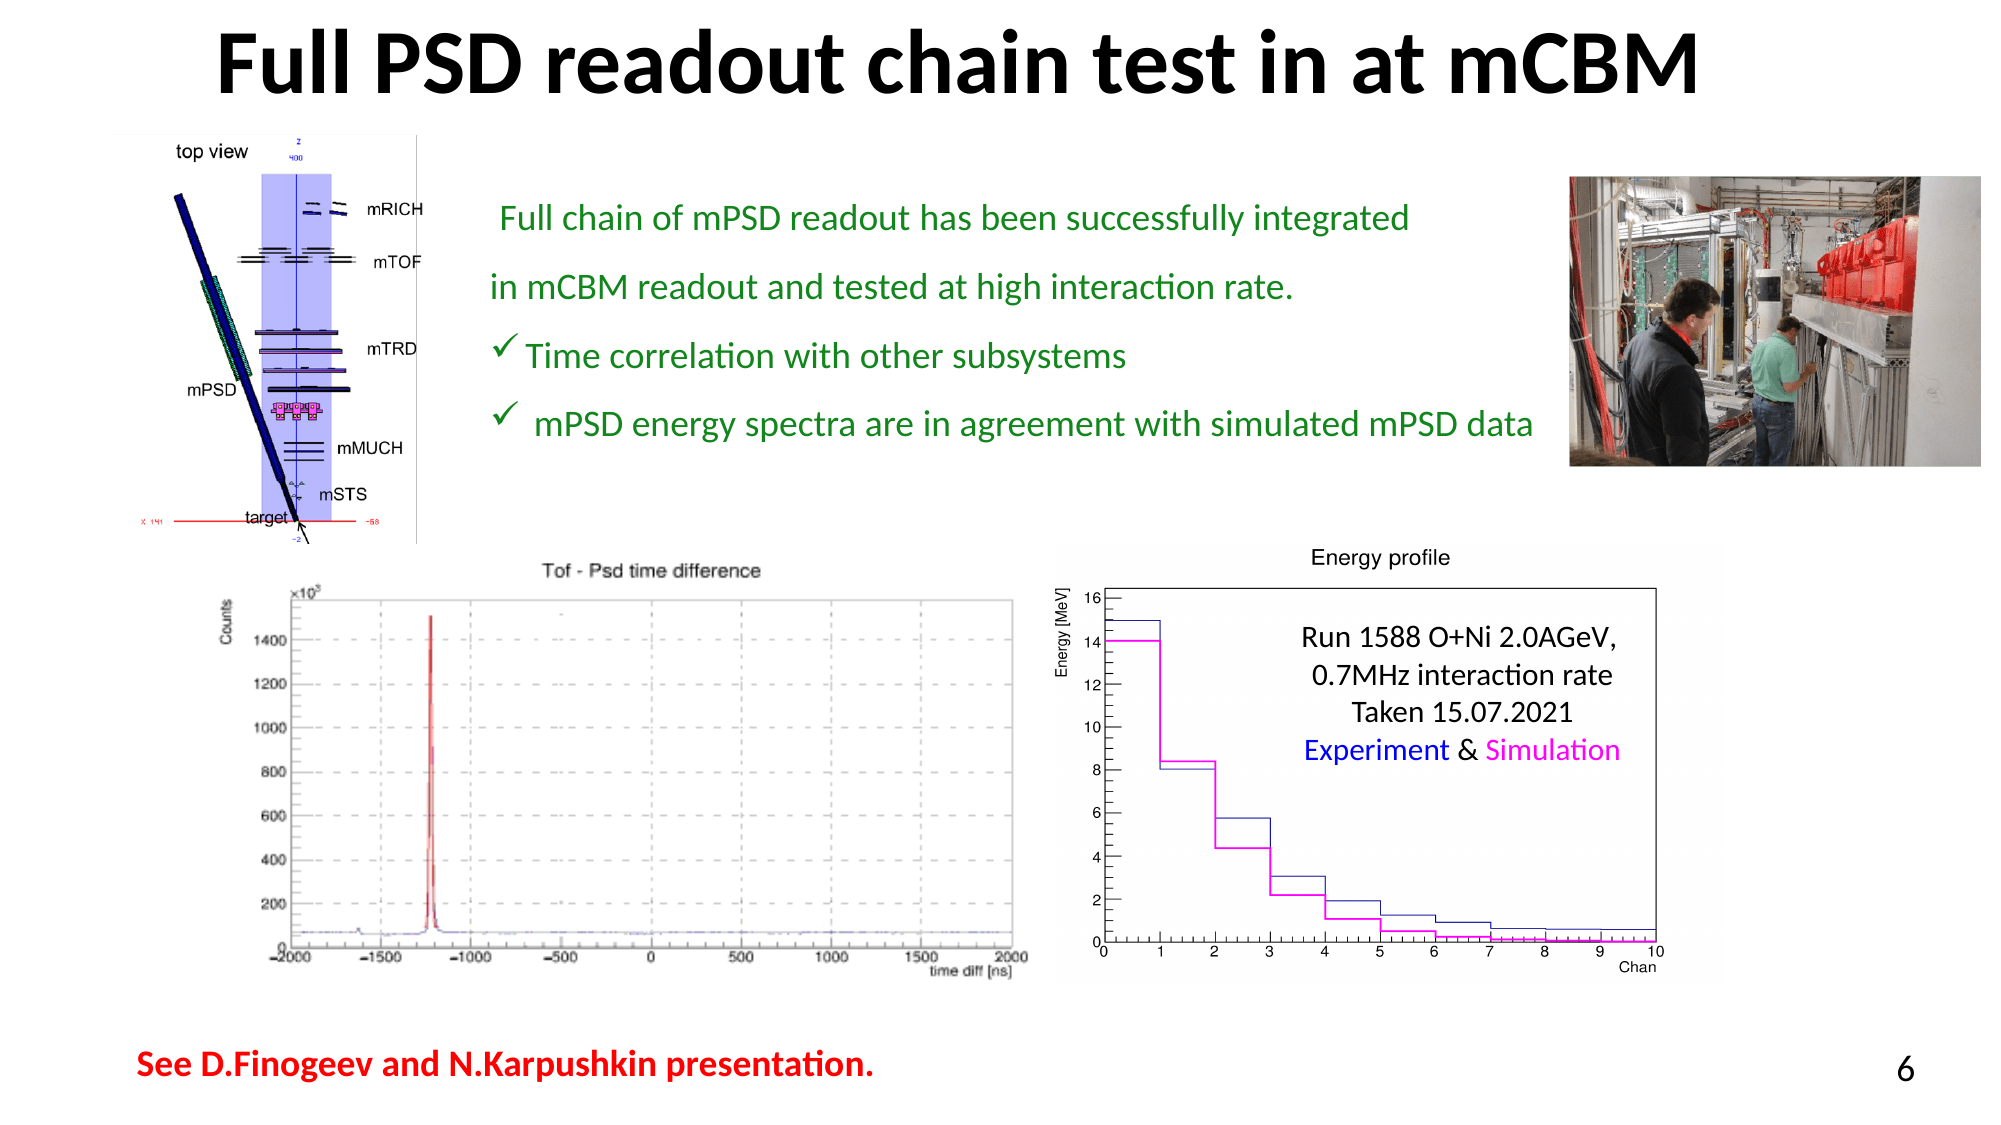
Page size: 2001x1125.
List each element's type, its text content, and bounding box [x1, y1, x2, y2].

text_box Full PSD readout chain test in at mCBM [201, 0, 1162, 119]
text_box 6 [1519, 1041, 1931, 1093]
picture [113, 132, 1726, 1025]
text_box Full chain of mPSD readout has been successfully integrated in mCBM readout and tested at high interaction rate. Time correlation with other subsystems mPSD energy spectra are in agreement with simulated mPSD data [475, 181, 1566, 441]
text_box See D.Finogeev and N.Karpushkin presentation. [113, 1031, 1397, 1092]
picture [1566, 168, 1986, 490]
